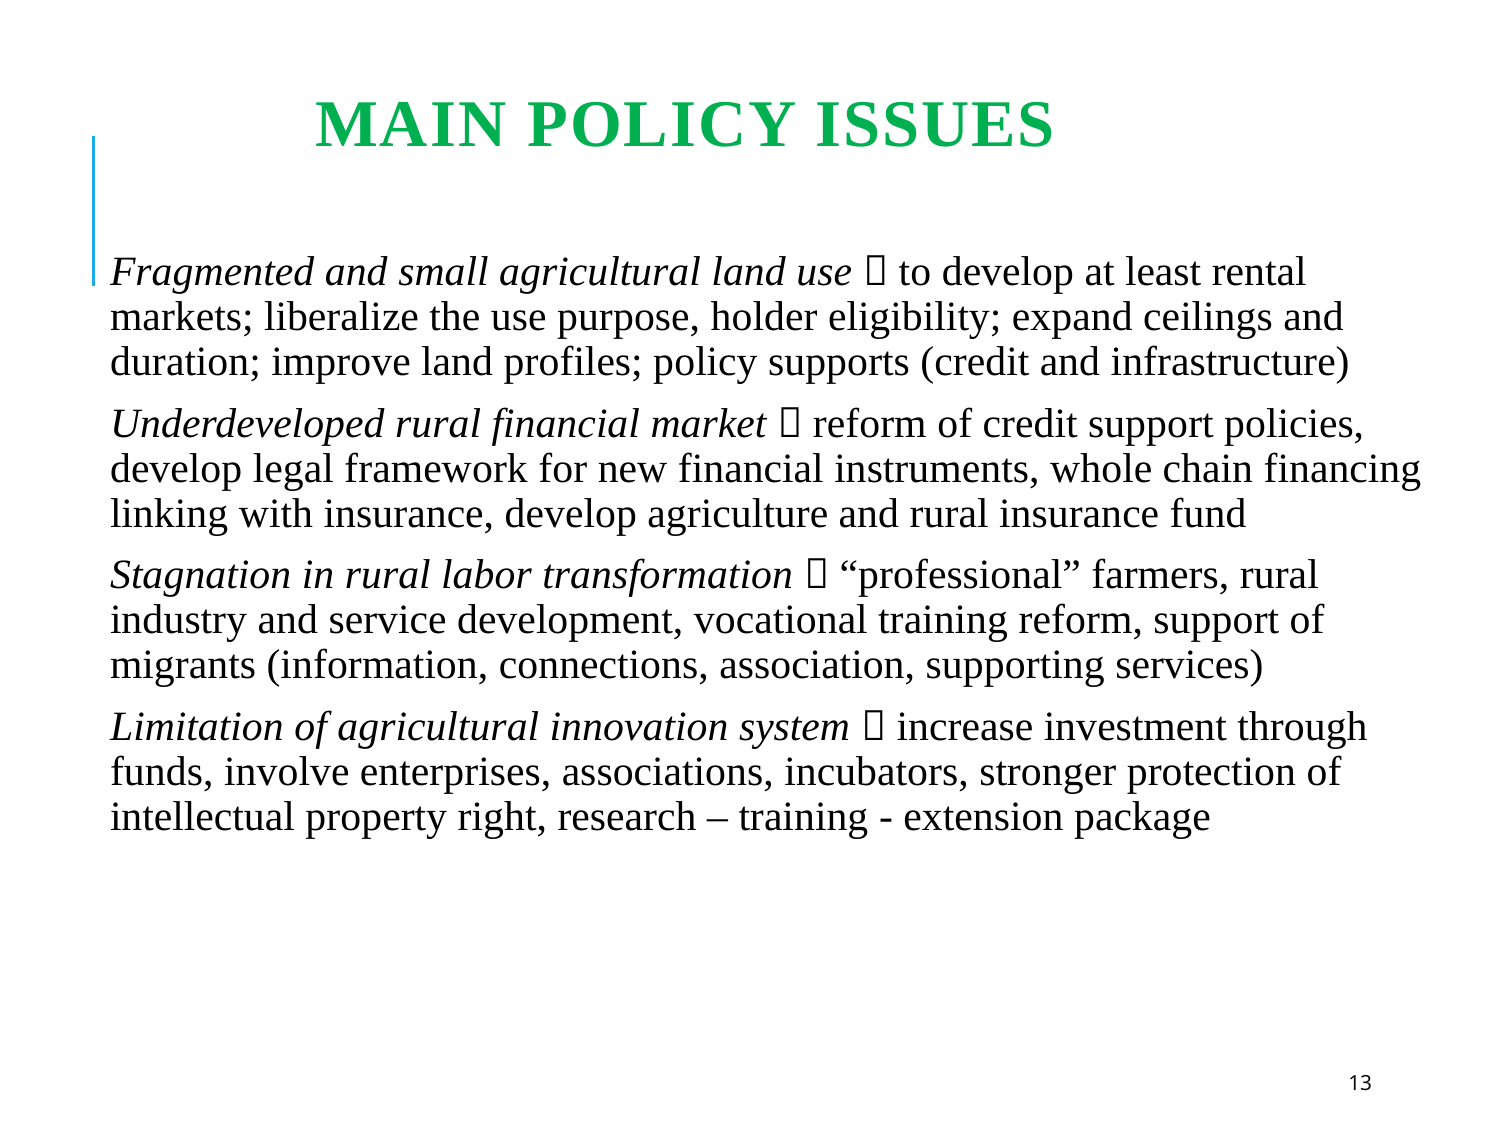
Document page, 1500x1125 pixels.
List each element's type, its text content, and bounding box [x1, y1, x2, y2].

slide_number 13 [1333, 1061, 1454, 1107]
title Main Policy Issues [300, 50, 1213, 205]
list Fragmented and small agricultural land use  to develop at least rental markets; liberalize the use purpose, holder eligibility; expand ceilings and duration; improve land profiles; policy supports (credit and infrastructure) Underdeveloped rural financial market  reform of credit support policies, develop legal framework for new financial instruments, whole chain financing linking with insurance, develop agriculture and rural insurance fund Stagnation in rural labor transformation  “professional” farmers, rural industry and service development, vocational training reform, support of migrants (information, connections, association, supporting services) Limitation of agricultural innovation system  increase investment through funds, involve enterprises, associations, incubators, stronger protection of intellectual property right, research – training - extension package [87, 242, 1457, 1000]
